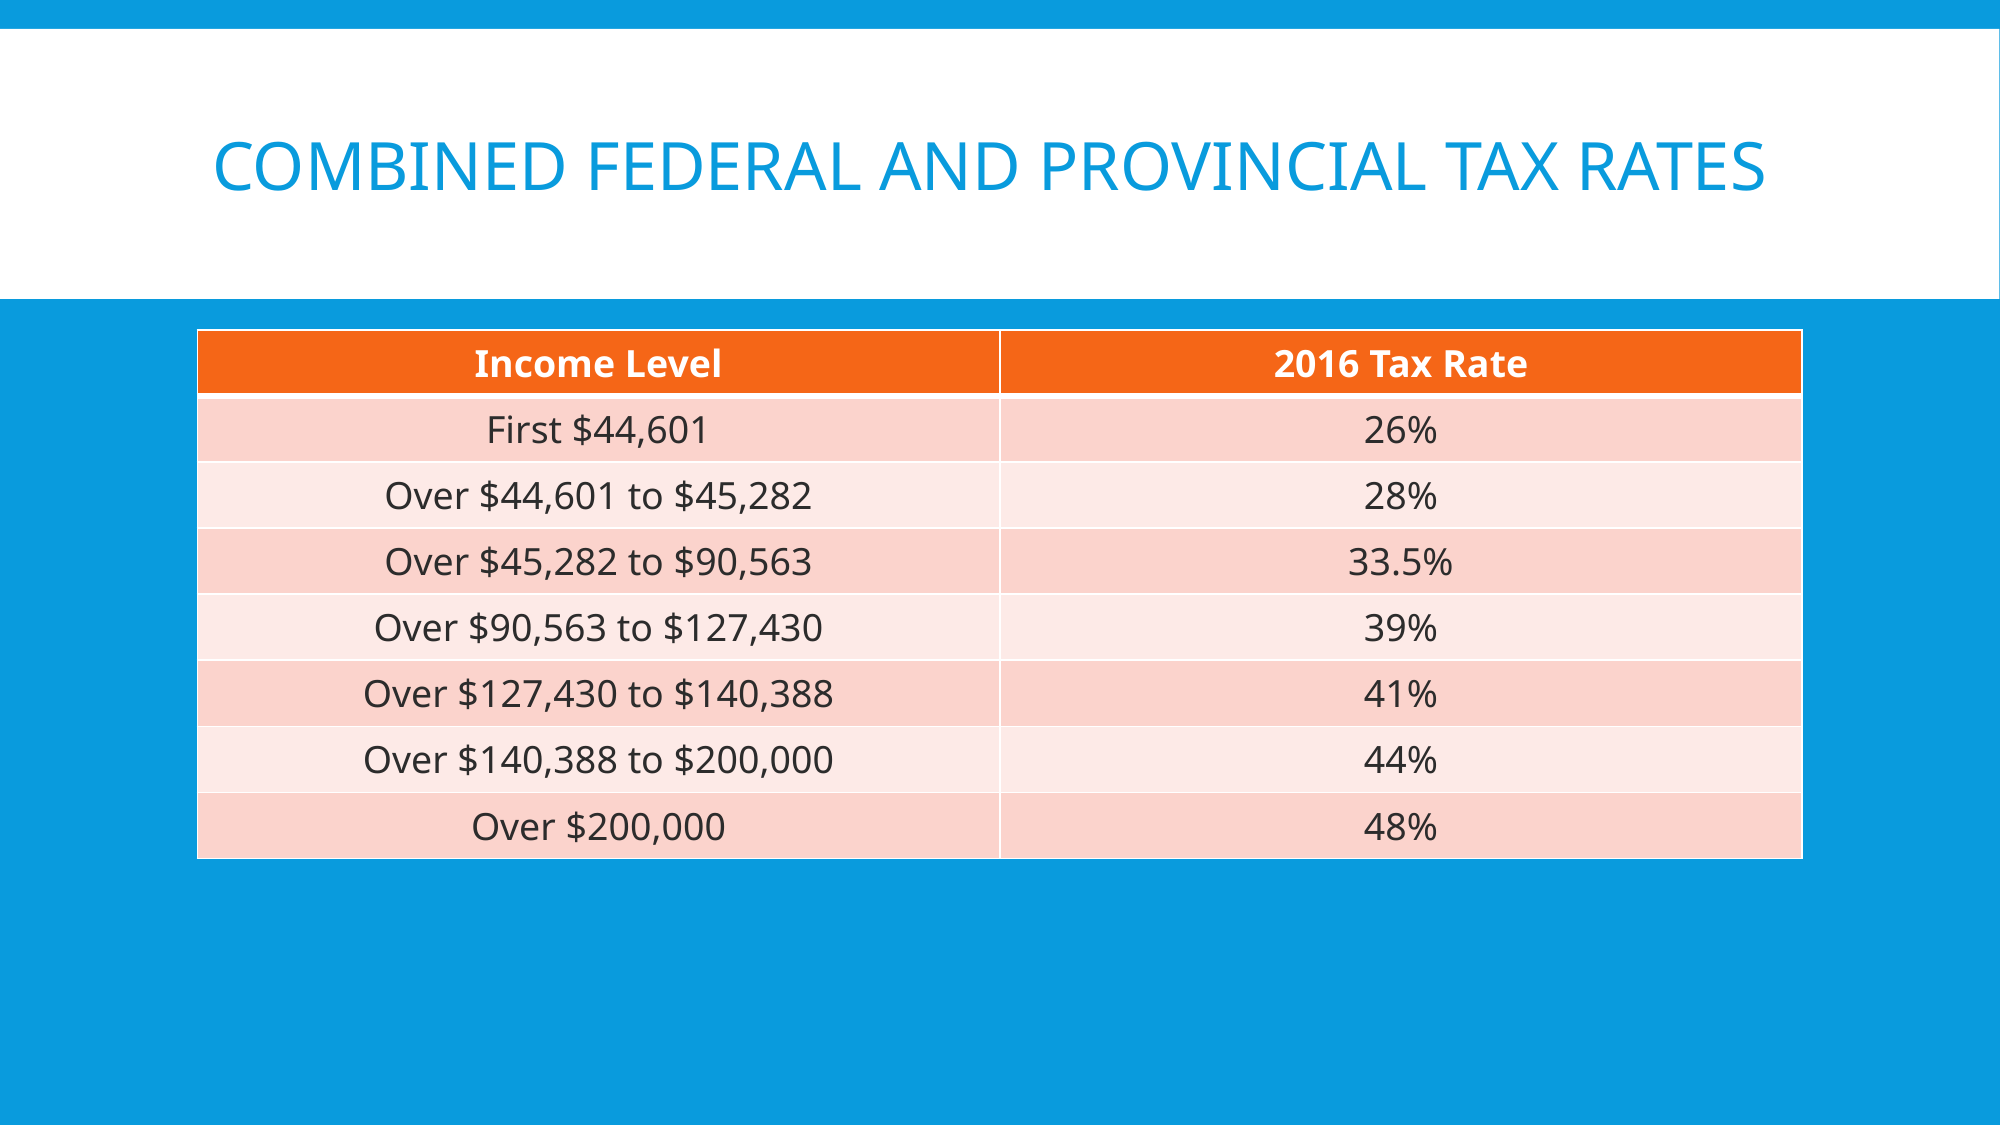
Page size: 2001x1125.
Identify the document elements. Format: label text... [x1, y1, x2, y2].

table_header Income Level [198, 331, 999, 393]
table_cell Over $90,563 to $127,430 [198, 595, 999, 659]
table_cell 48% [1001, 793, 1801, 858]
table_cell Over $44,601 to $45,282 [198, 463, 999, 527]
table_cell 44% [1001, 727, 1801, 792]
table_cell Over $45,282 to $90,563 [198, 529, 999, 593]
table_cell 39% [1001, 595, 1801, 659]
table_cell Over $127,430 to $140,388 [198, 661, 999, 726]
table_header 2016 Tax Rate [1001, 331, 1801, 393]
table_cell 33.5% [1001, 529, 1801, 593]
table_cell First $44,601 [198, 399, 999, 461]
table_cell Over $200,000 [198, 793, 999, 858]
title Combined Federal and Provincial Tax Rates [197, 46, 1803, 295]
table_cell 26% [1001, 399, 1801, 461]
table_cell Over $140,388 to $200,000 [198, 727, 999, 792]
table_cell 41% [1001, 661, 1801, 726]
table_cell 28% [1001, 463, 1801, 527]
